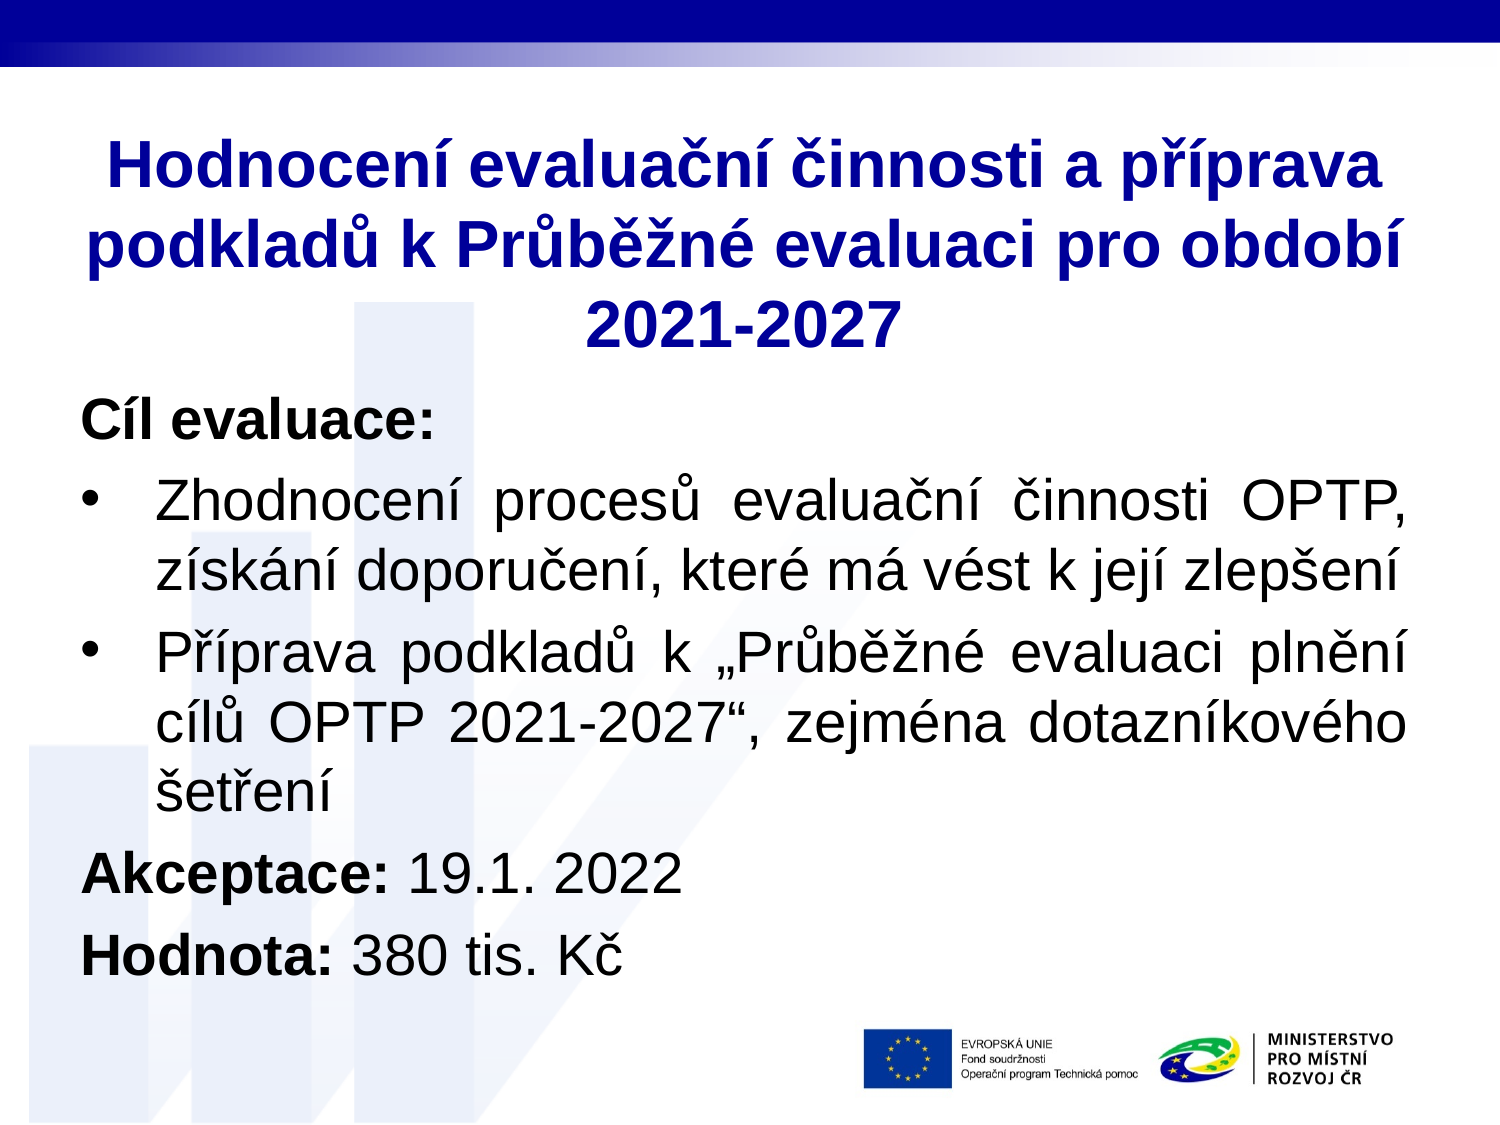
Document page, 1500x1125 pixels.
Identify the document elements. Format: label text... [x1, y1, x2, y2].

title Hodnocení evaluační činnosti a příprava podkladů k Průběžné evaluaci pro období 2021-2027 [64, 113, 1425, 350]
picture [29, 302, 1412, 1125]
list Cíl evaluace: Zhodnocení procesů evaluační činnosti OPTP, získání doporučení, které má vést k její zlepšení Příprava podkladů k „Průběžné evaluaci plnění cílů OPTP 2021-2027“, zejména dotazníkového šetření Akceptace: 19.1. 2022 Hodnota: 380 tis. Kč [64, 373, 1425, 1012]
